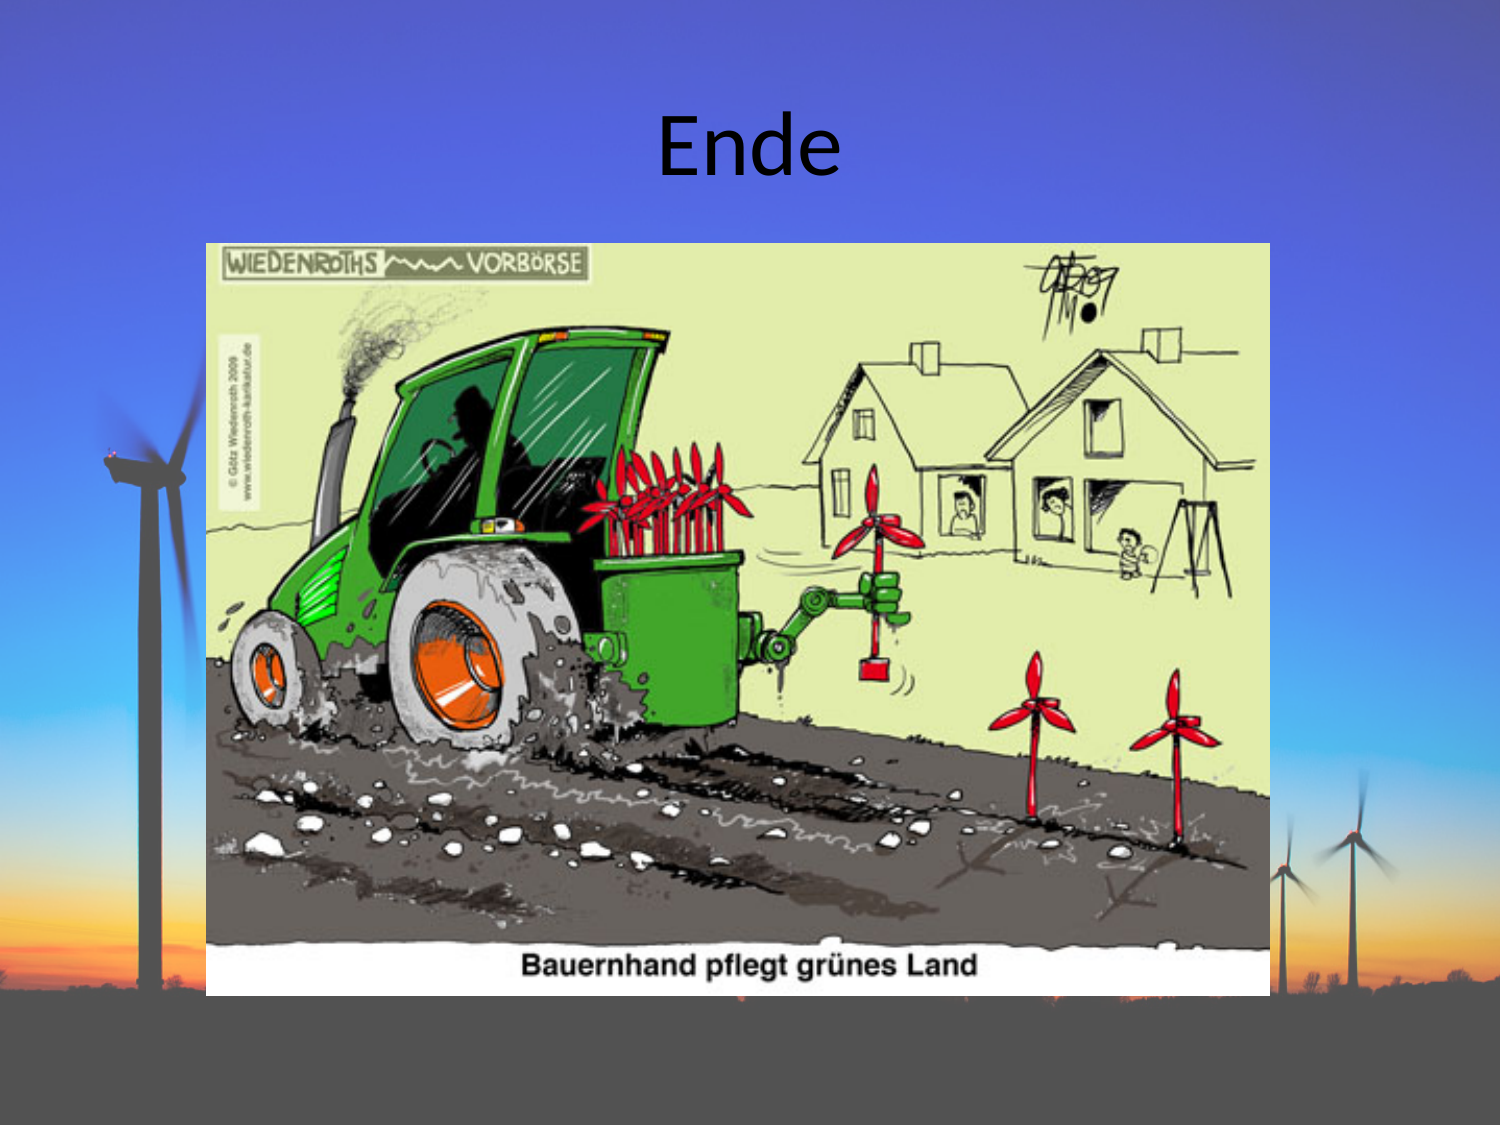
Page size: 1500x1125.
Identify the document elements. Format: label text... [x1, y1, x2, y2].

picture [206, 243, 1270, 996]
title Ende [75, 45, 1425, 233]
